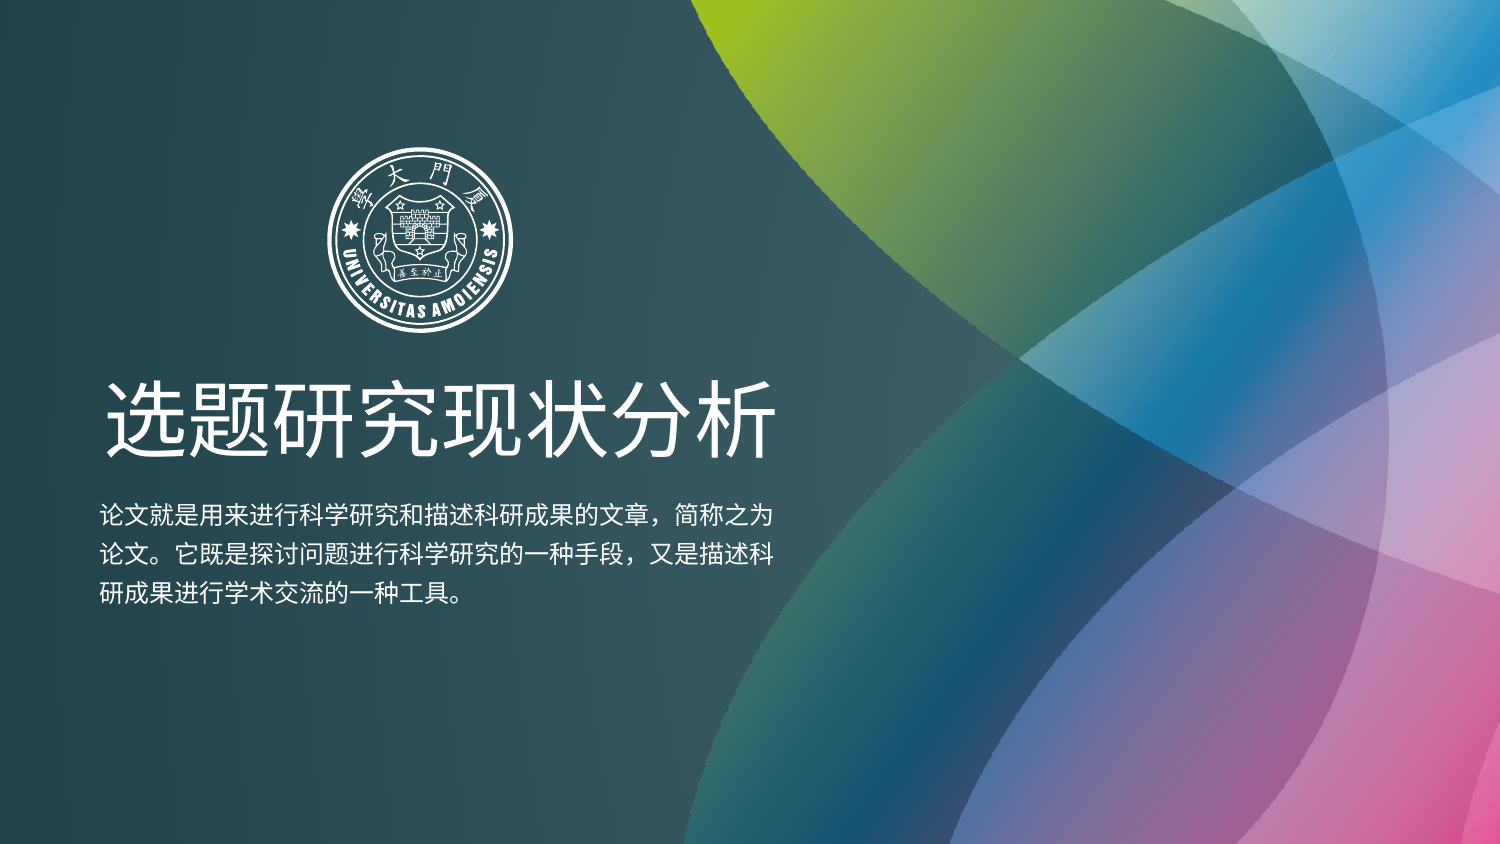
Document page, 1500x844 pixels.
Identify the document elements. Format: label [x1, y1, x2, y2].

picture [0, 0, 1500, 844]
text_box [326, 147, 514, 333]
